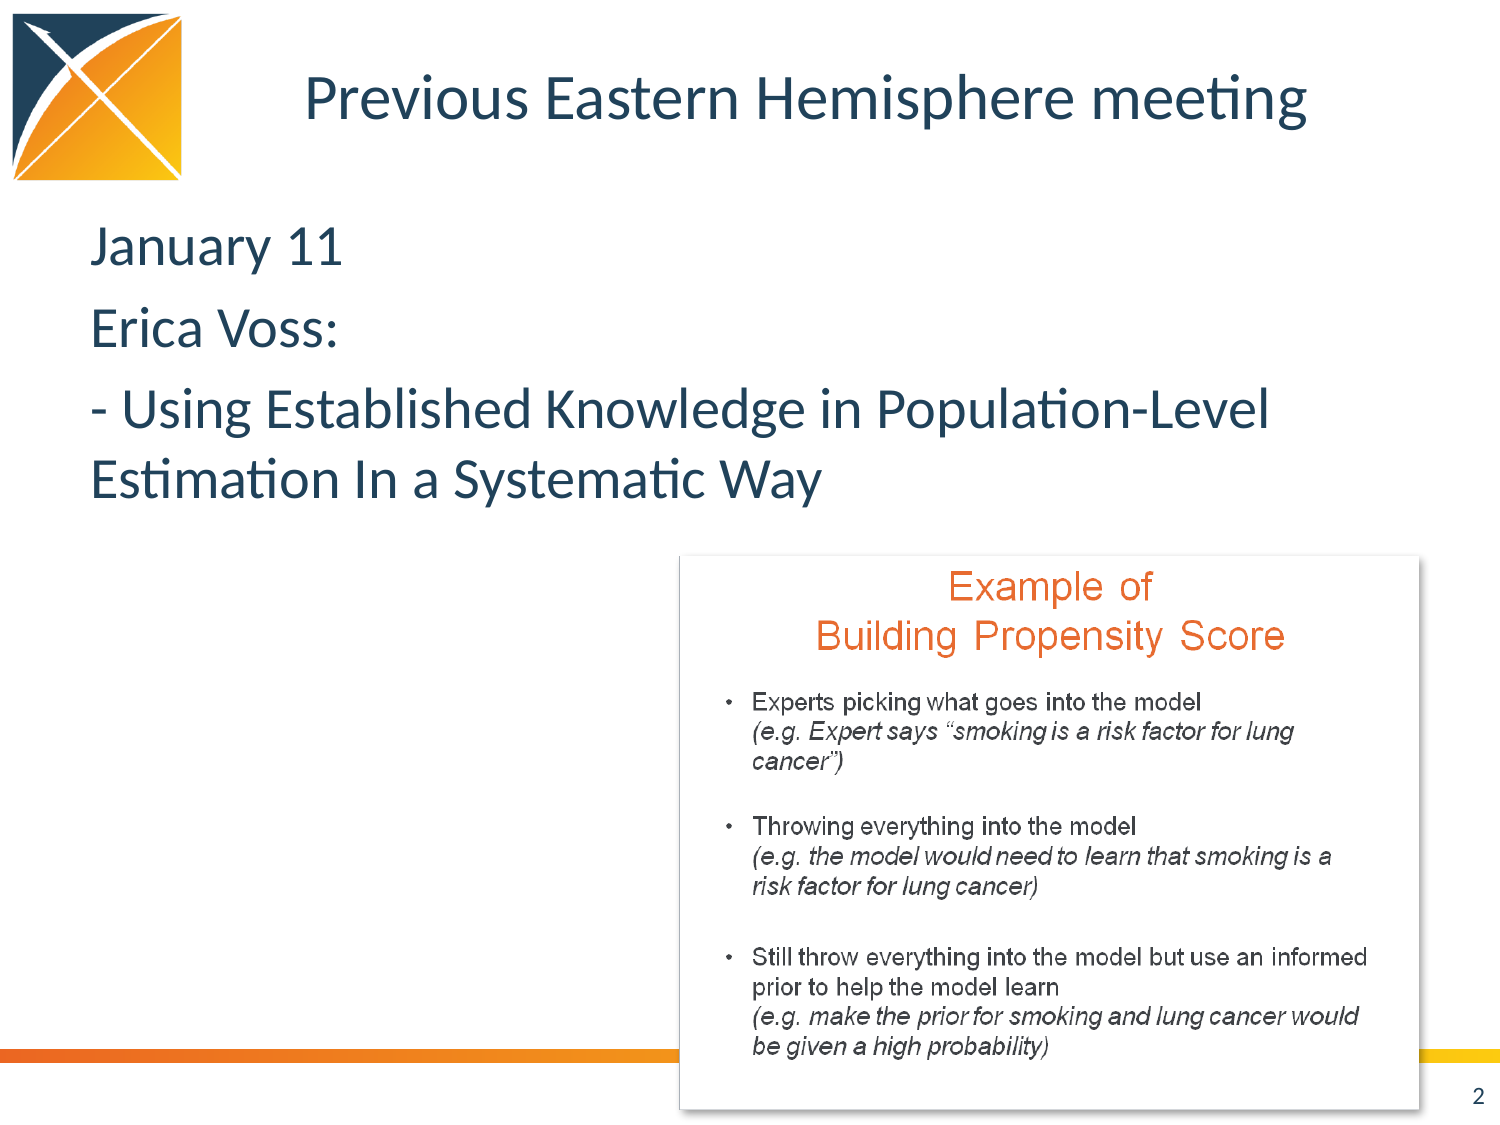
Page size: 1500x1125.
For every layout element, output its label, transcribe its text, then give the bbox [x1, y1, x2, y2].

title Previous Eastern Hemisphere meeting [187, 24, 1425, 163]
picture [0, 0, 206, 200]
list January 11 Erica Voss: - Using Established Knowledge in Population-Level Estimation In a Systematic Way [75, 200, 1425, 1005]
picture [678, 556, 1419, 1110]
slide_number 2 [1149, 1065, 1500, 1125]
